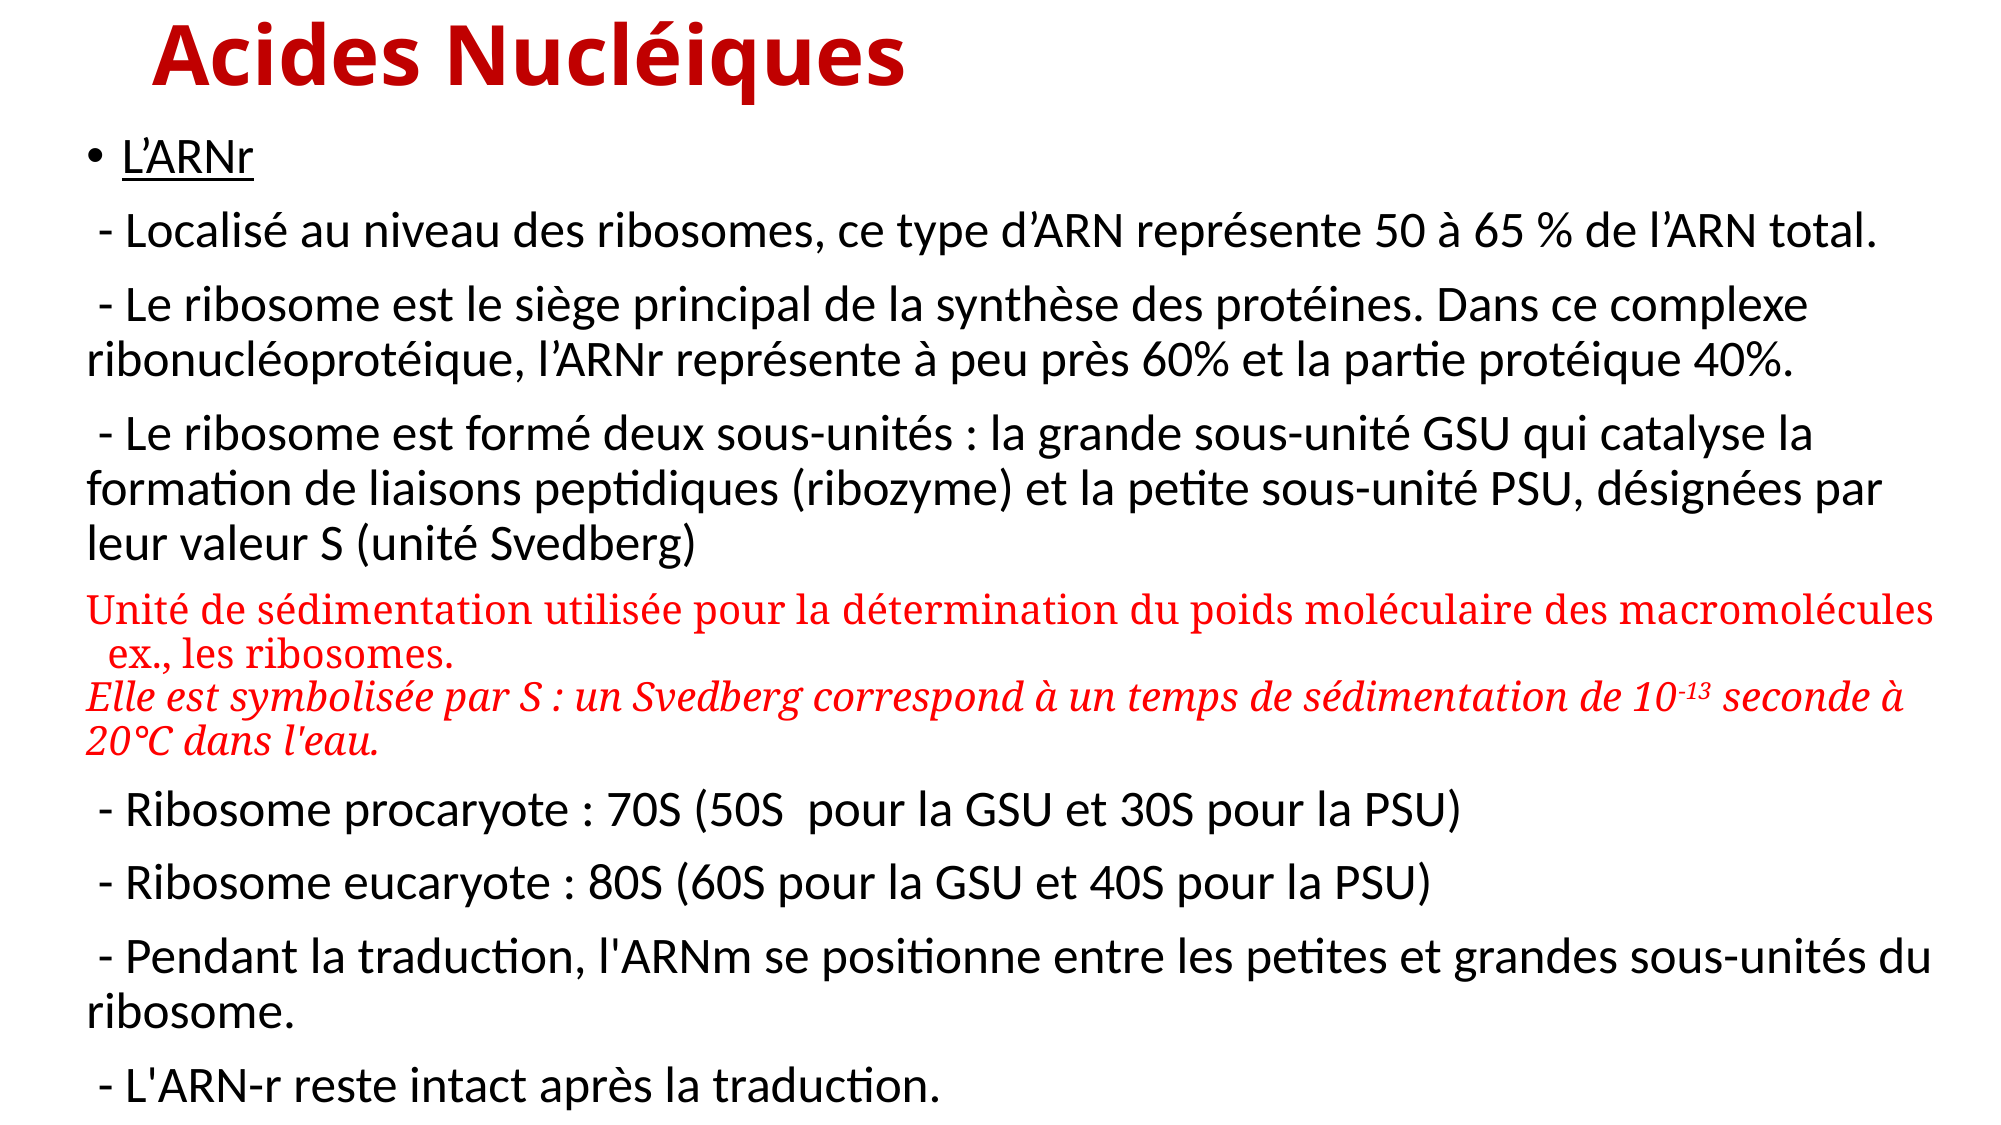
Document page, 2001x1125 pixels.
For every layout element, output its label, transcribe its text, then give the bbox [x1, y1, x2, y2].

text_box L’ARNr - Localisé au niveau des ribosomes, ce type d’ARN représente 50 à 65 % de l’ARN total. - Le ribosome est le siège principal de la synthèse des protéines. Dans ce complexe ribonucléoprotéique, l’ARNr représente à peu près 60% et la partie protéique 40%. - Le ribosome est formé deux sous-unités : la grande sous-unité GSU qui catalyse la formation de liaisons peptidiques (ribozyme) et la petite sous-unité PSU, désignées par leur valeur S (unité Svedberg) Unité de sédimentation utilisée pour la détermination du poids moléculaire des macromolécules ex., les ribosomes. Elle est symbolisée par S : un Svedberg correspond à un temps de sédimentation de 10-13 seconde à 20°C dans l'eau. - Ribosome procaryote : 70S (50S pour la GSU et 30S pour la PSU) - Ribosome eucaryote : 80S (60S pour la GSU et 40S pour la PSU) - Pendant la traduction, l'ARNm se positionne entre les petites et grandes sous-unités du ribosome. - L'ARN-r reste intact après la traduction. [71, 122, 1984, 1125]
text_box Acides Nucléiques [137, 122, 1863, 175]
